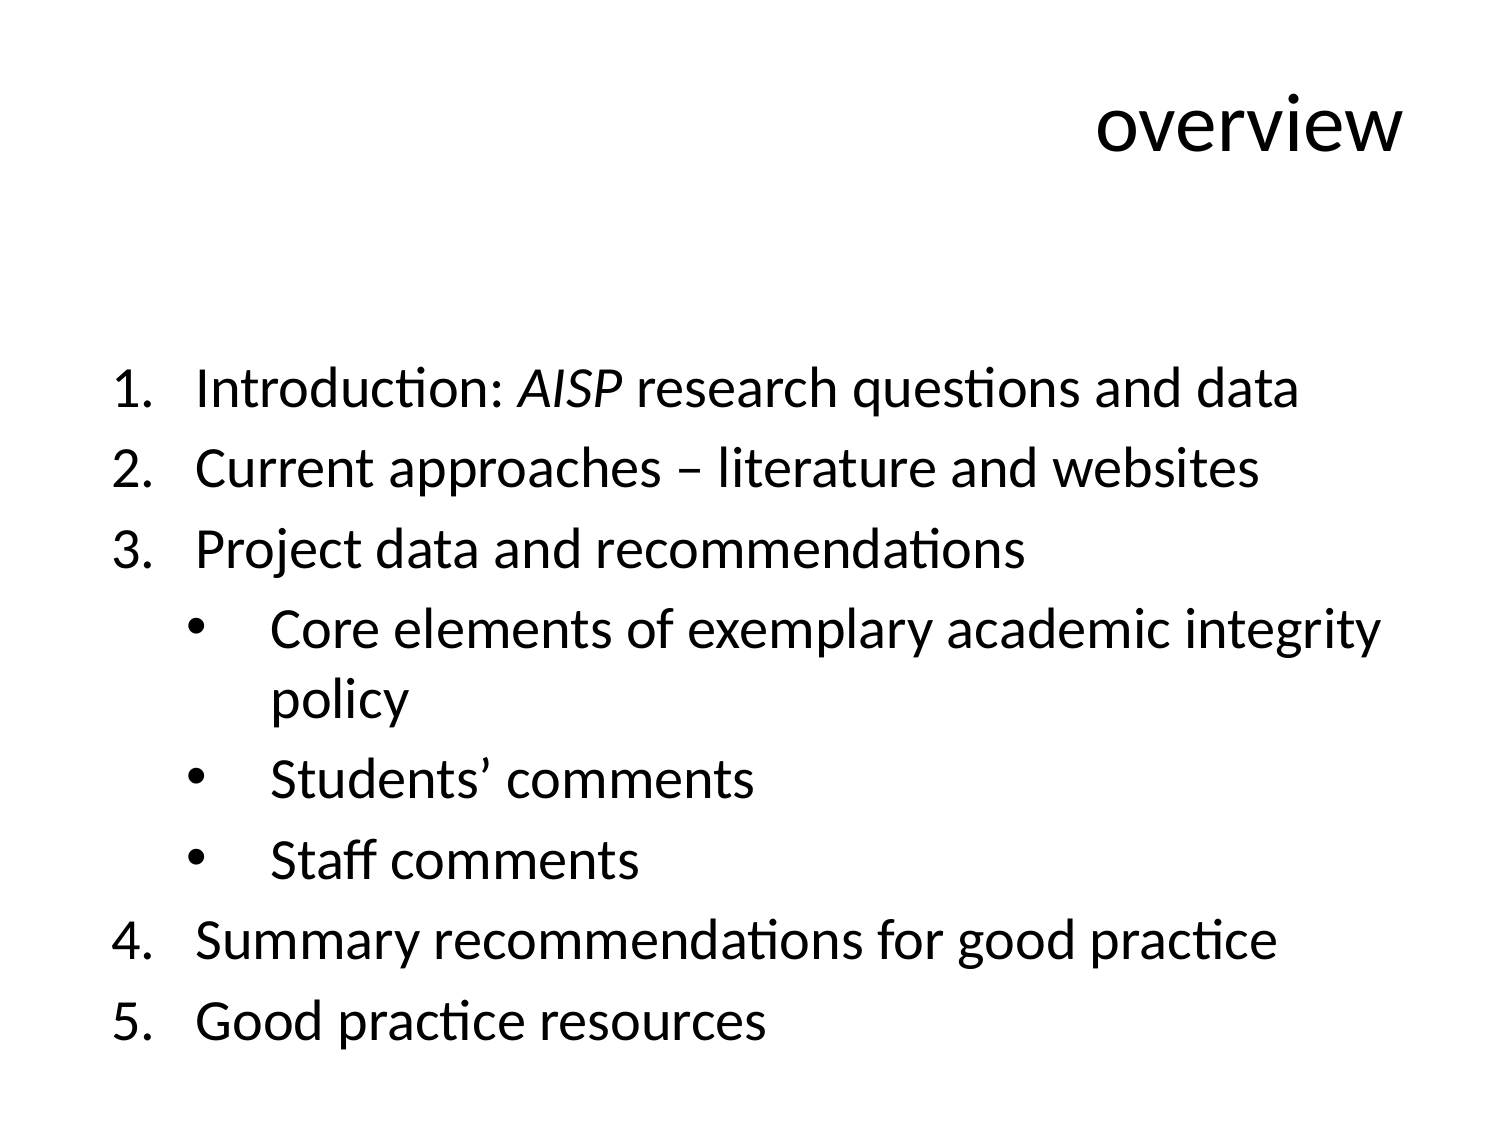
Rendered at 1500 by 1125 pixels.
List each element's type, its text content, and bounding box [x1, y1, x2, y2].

text_box overview Introduction: AISP research questions and data Current approaches – literature and websites Project data and recommendations Core elements of exemplary academic integrity policy Students’ comments Staff comments Summary recommendations for good practice Good practice resources [78, 60, 1419, 1059]
